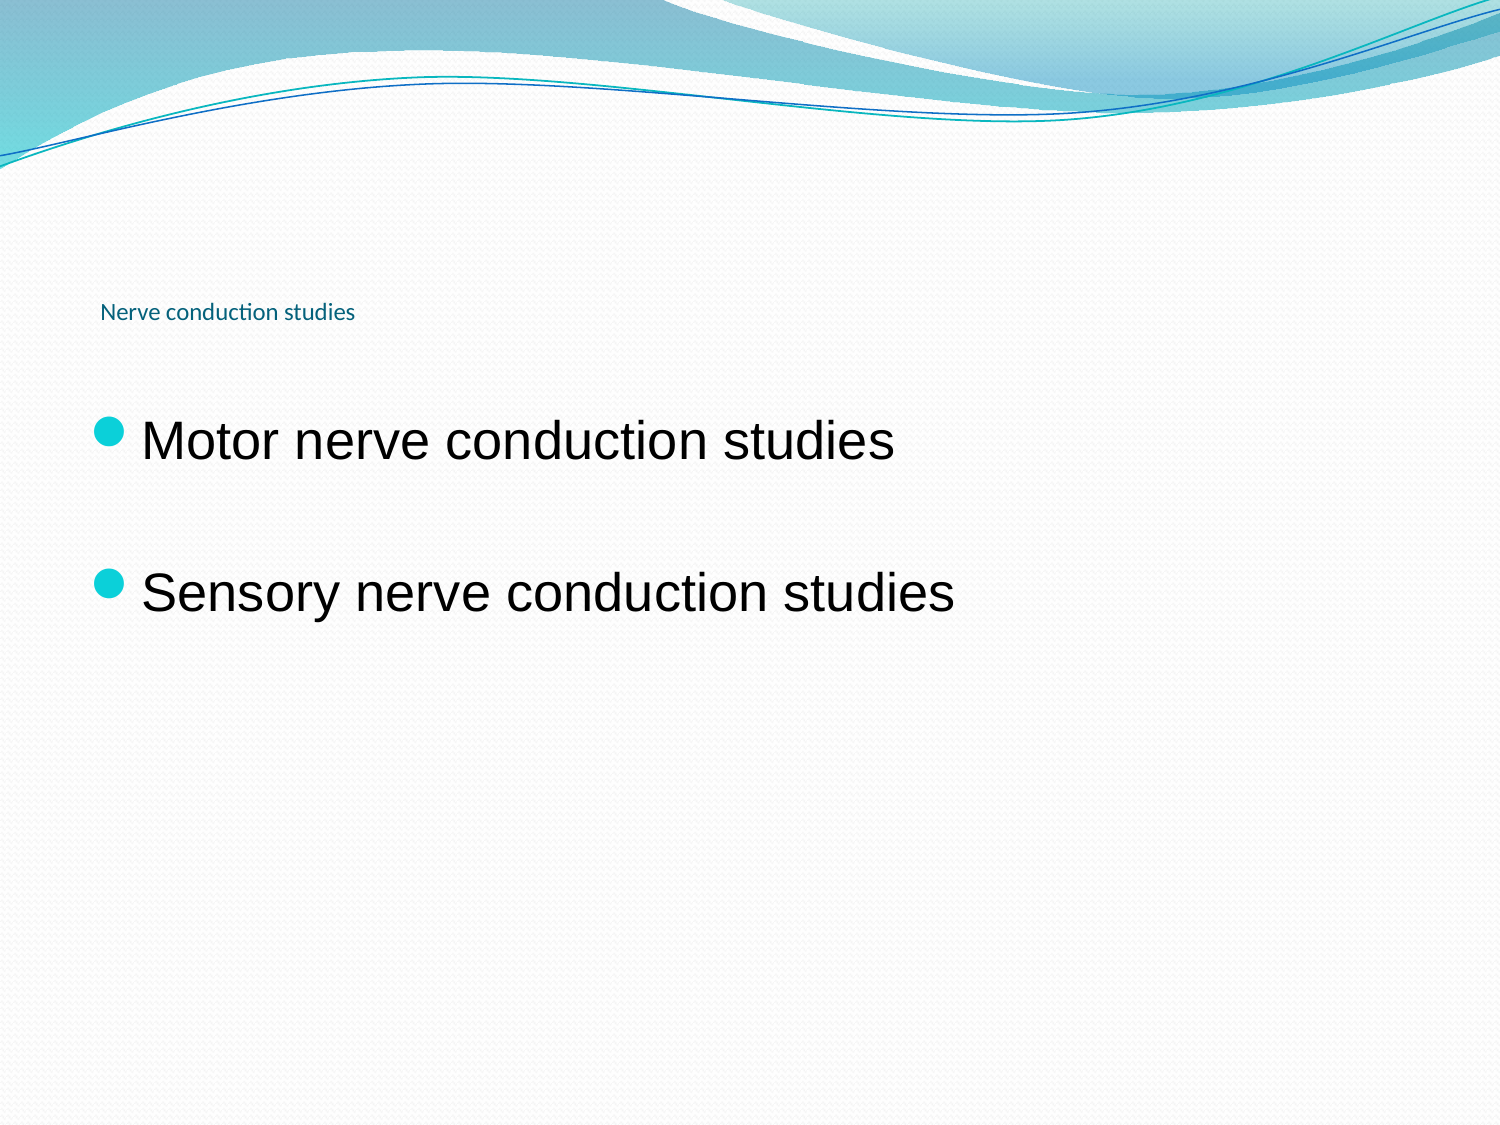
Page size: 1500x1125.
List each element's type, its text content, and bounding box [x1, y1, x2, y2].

title Nerve conduction studies [100, 172, 1449, 362]
list Motor nerve conduction studies Sensory nerve conduction studies [75, 317, 1425, 1038]
